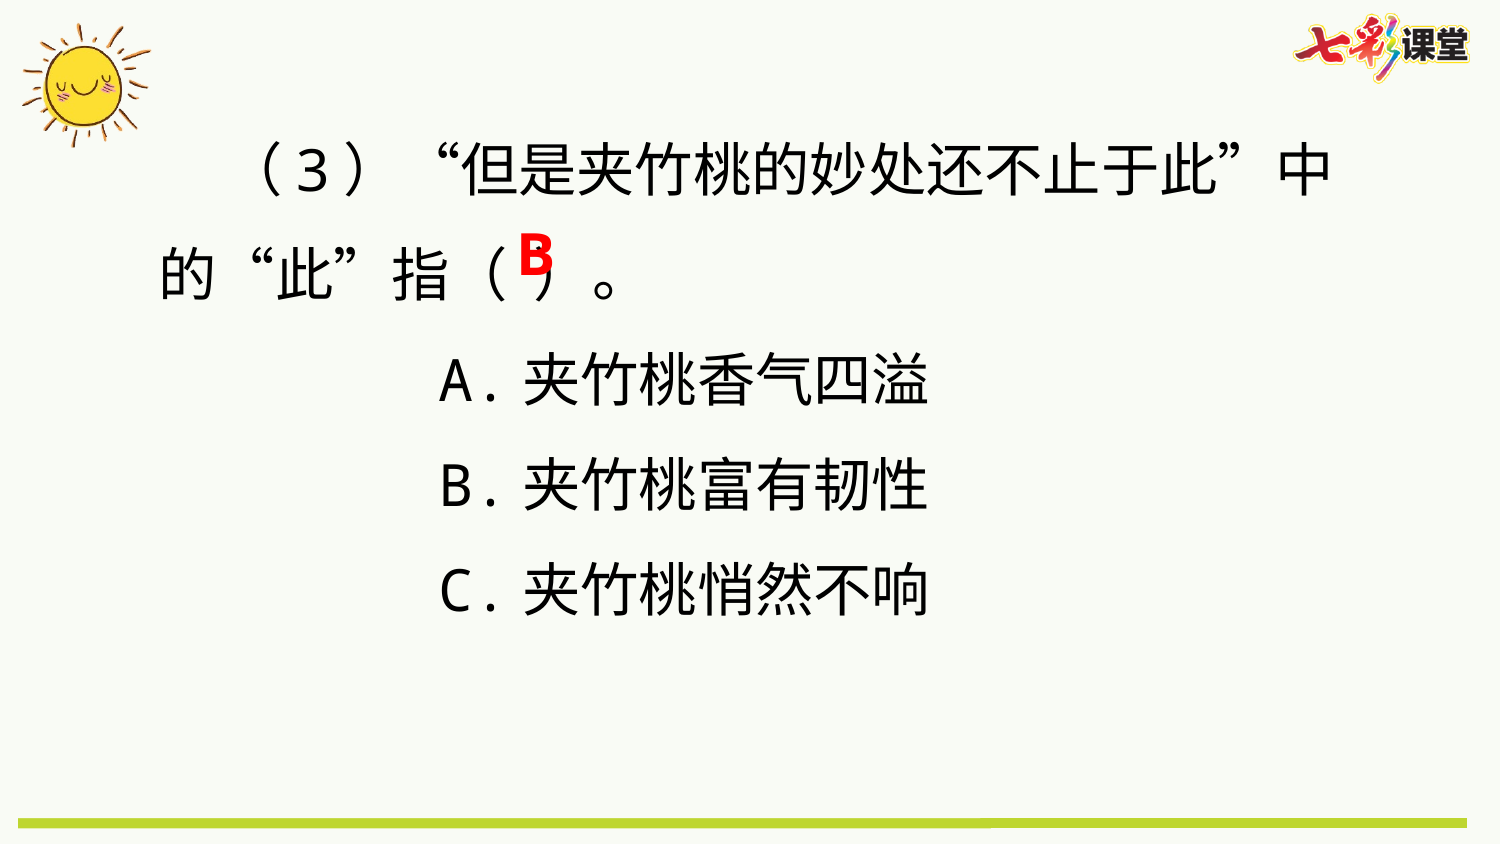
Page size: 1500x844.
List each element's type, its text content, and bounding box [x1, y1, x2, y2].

text_box B [501, 209, 586, 294]
picture [1291, 9, 1472, 87]
picture [0, 0, 173, 172]
text_box （3）“但是夹竹桃的妙处还不止于此”中的“此”指（ ）。 A.夹竹桃香气四溢 B.夹竹桃富有韧性 C.夹竹桃悄然不响 [143, 91, 1379, 631]
picture [18, 771, 1467, 844]
